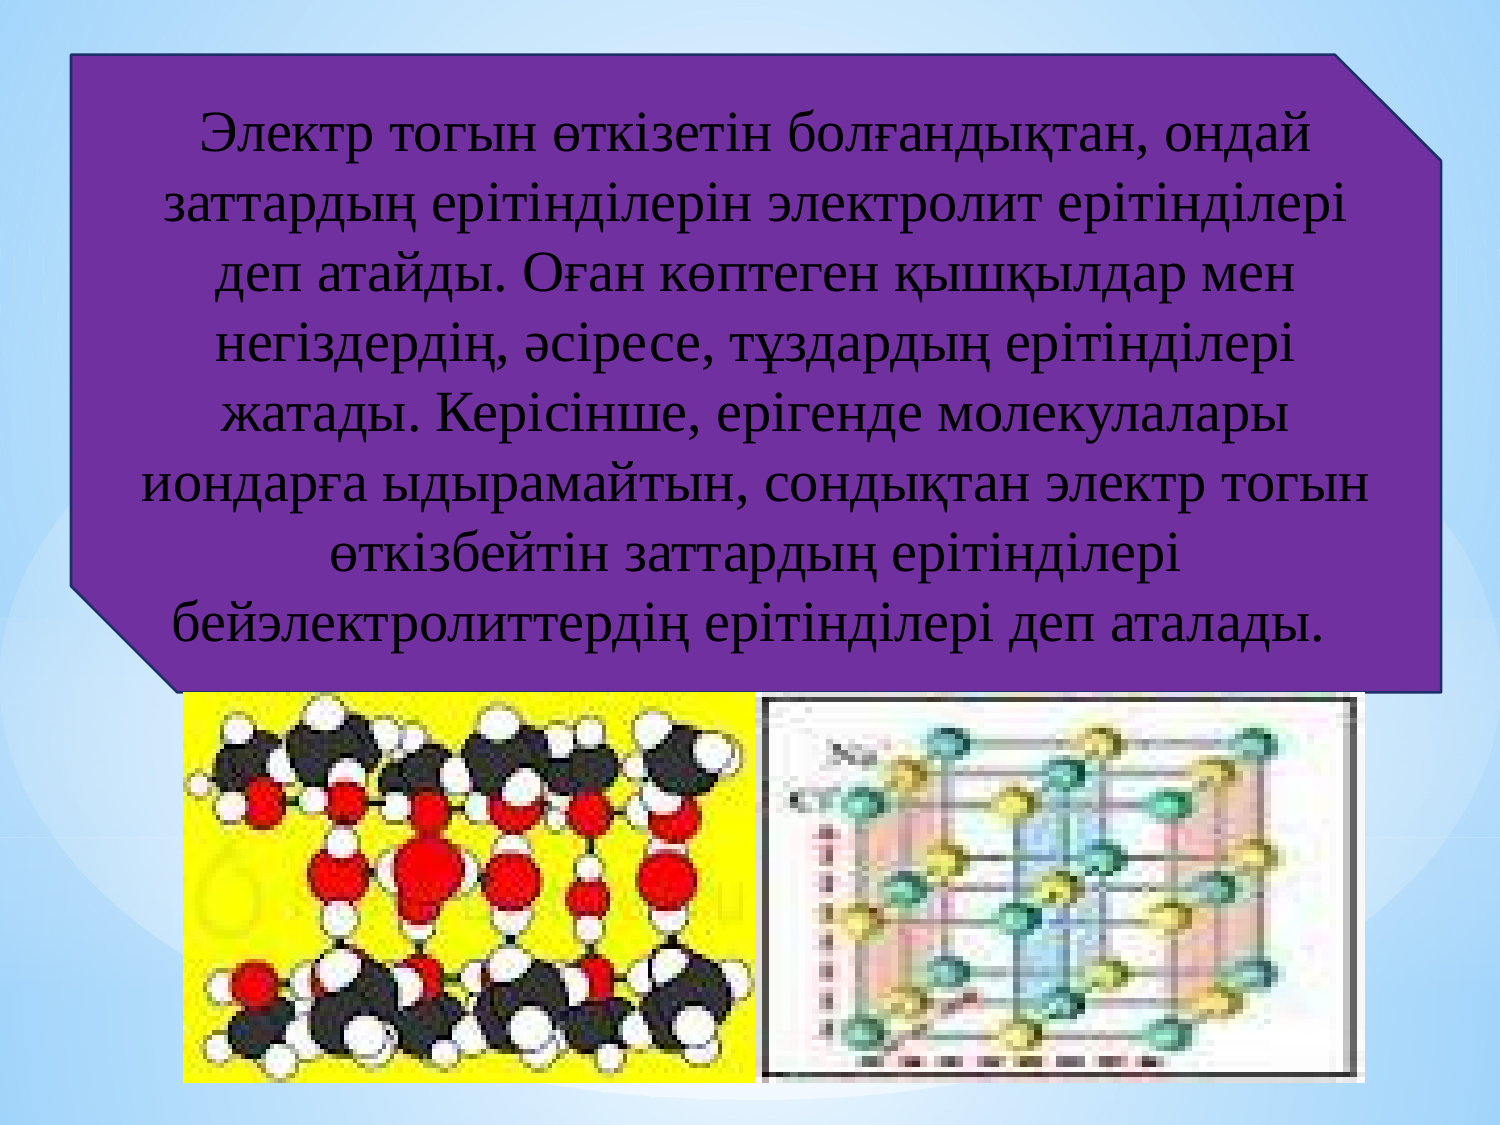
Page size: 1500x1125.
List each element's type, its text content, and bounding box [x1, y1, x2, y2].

text_box Электр тогын өткізетін болғандықтан, ондай заттардың ерітінділерін электролит ерітінділері деп атайды. Оған көптеген қышқылдар мен негіздердің, әсіресе, тұздардың ерітінділері жатады. Керісінше, ерігенде молекулалары иондарға ыдырамайтын, сондықтан электр тогын өткізбейтін заттардың ерітінділері бейэлектролиттердің ерітінділері деп аталады. [69, 53, 1443, 694]
picture [182, 692, 1365, 1083]
